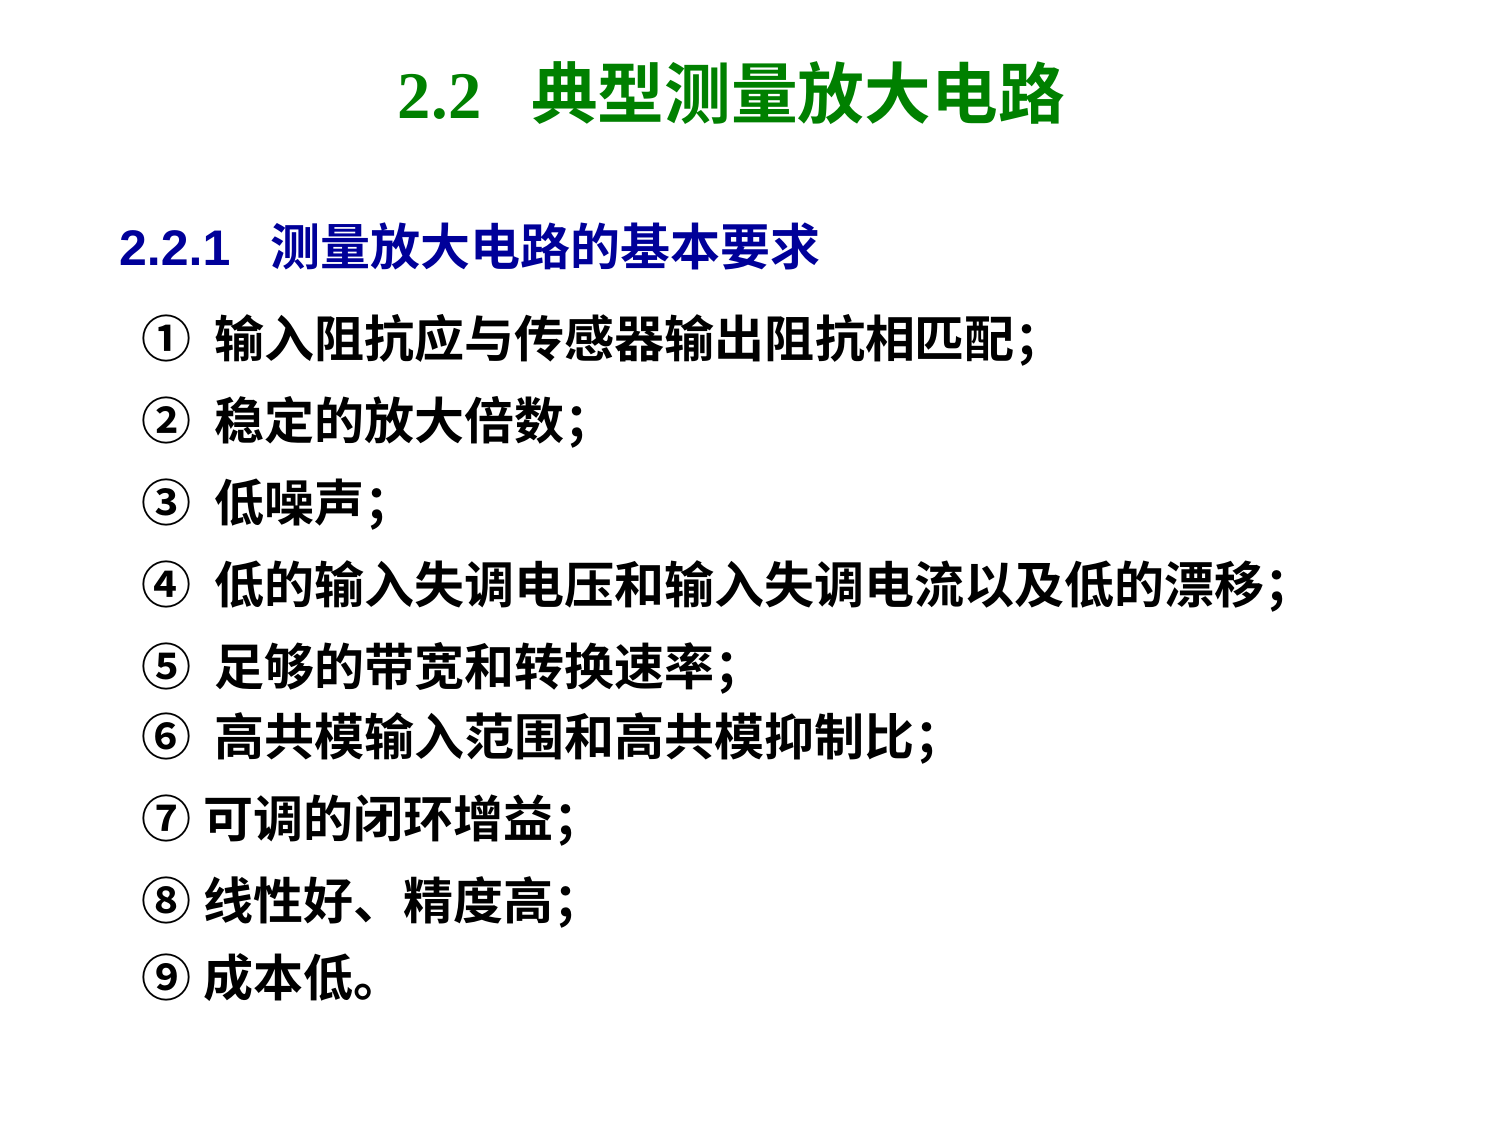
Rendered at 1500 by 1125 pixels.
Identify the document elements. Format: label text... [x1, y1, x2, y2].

text_box 2.2.1 测量放大电路的基本要求 ① 输入阻抗应与传感器输出阻抗相匹配； ② 稳定的放大倍数； ③ 低噪声； ④ 低的输入失调电压和输入失调电流以及低的漂移； ⑤ 足够的带宽和转换速率； ⑥ 高共模输入范围和高共模抑制比； ⑦可调的闭环增益； ⑧线性好、精度高； ⑨成本低。 [104, 196, 1483, 1071]
title 2.2 典型测量放大电路 [40, 18, 1381, 135]
